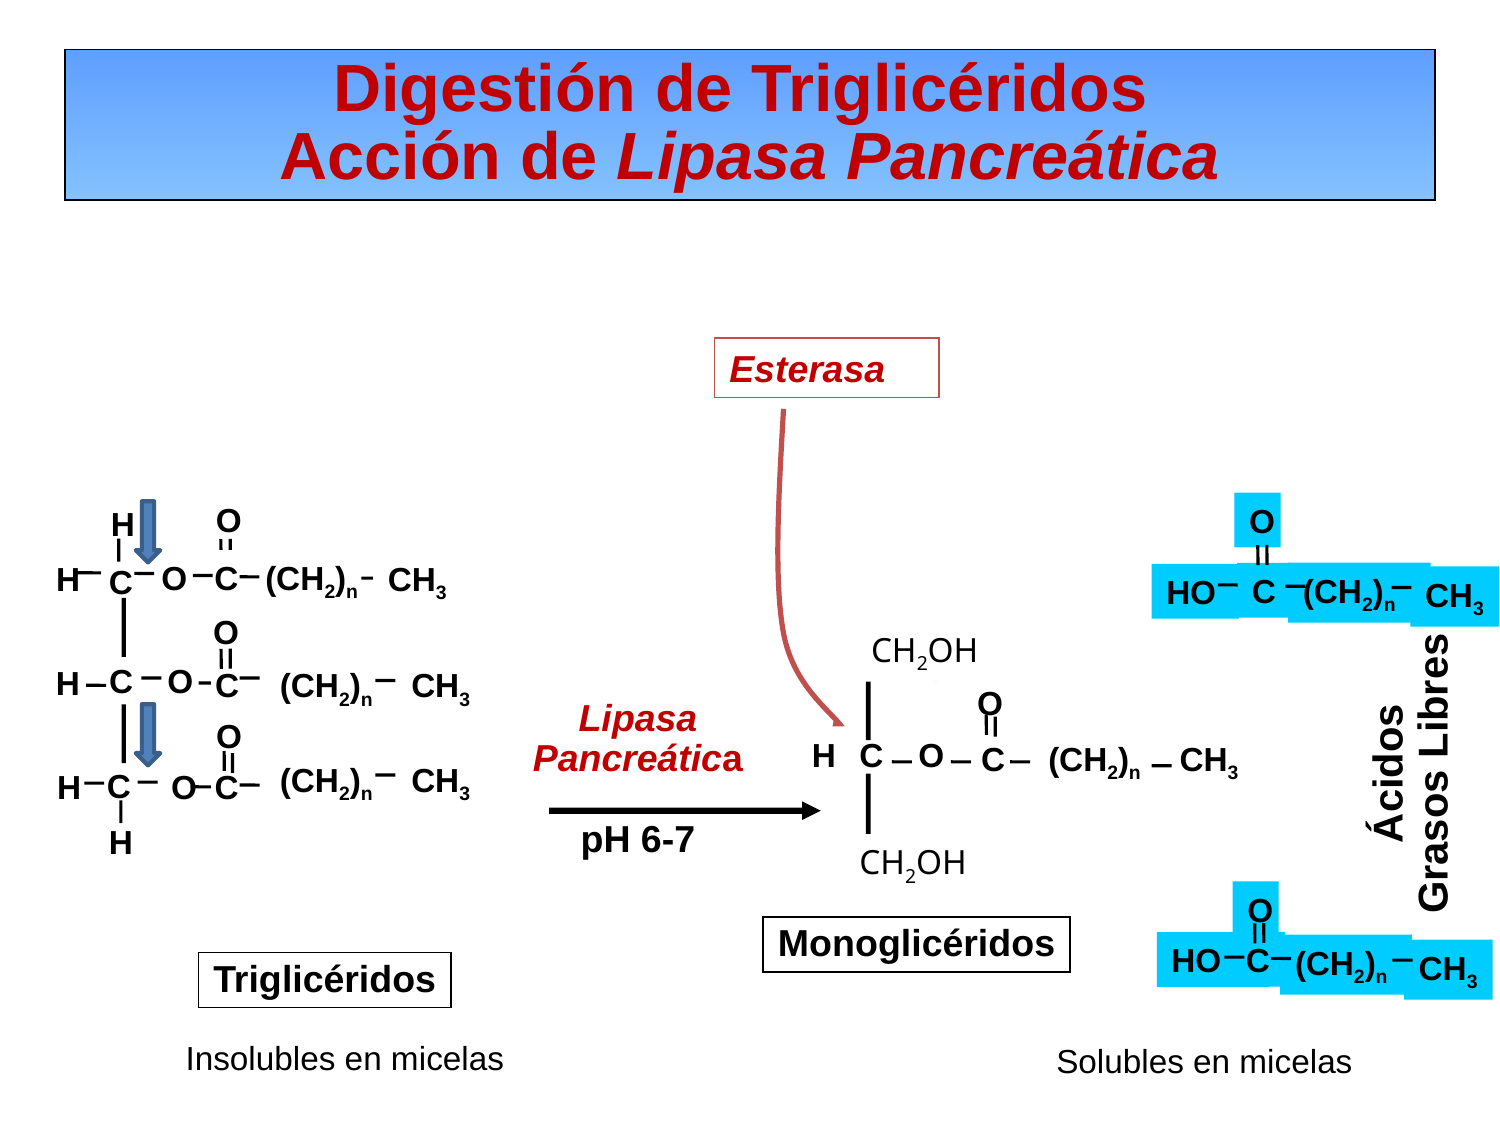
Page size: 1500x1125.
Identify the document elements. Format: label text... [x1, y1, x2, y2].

text_box Esterasa [714, 337, 939, 398]
text_box [779, 408, 800, 490]
text_box Digestión de Triglicéridos Acción de Lipasa Pancreática [64, 49, 1436, 201]
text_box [1257, 492, 1500, 622]
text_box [1260, 881, 1494, 995]
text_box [40, 491, 1255, 1024]
text_box Solubles en micelas [1041, 1037, 1368, 1088]
text_box Ácidos Grasos Libres [1359, 630, 1465, 879]
text_box Insolubles en micelas [170, 1034, 520, 1086]
